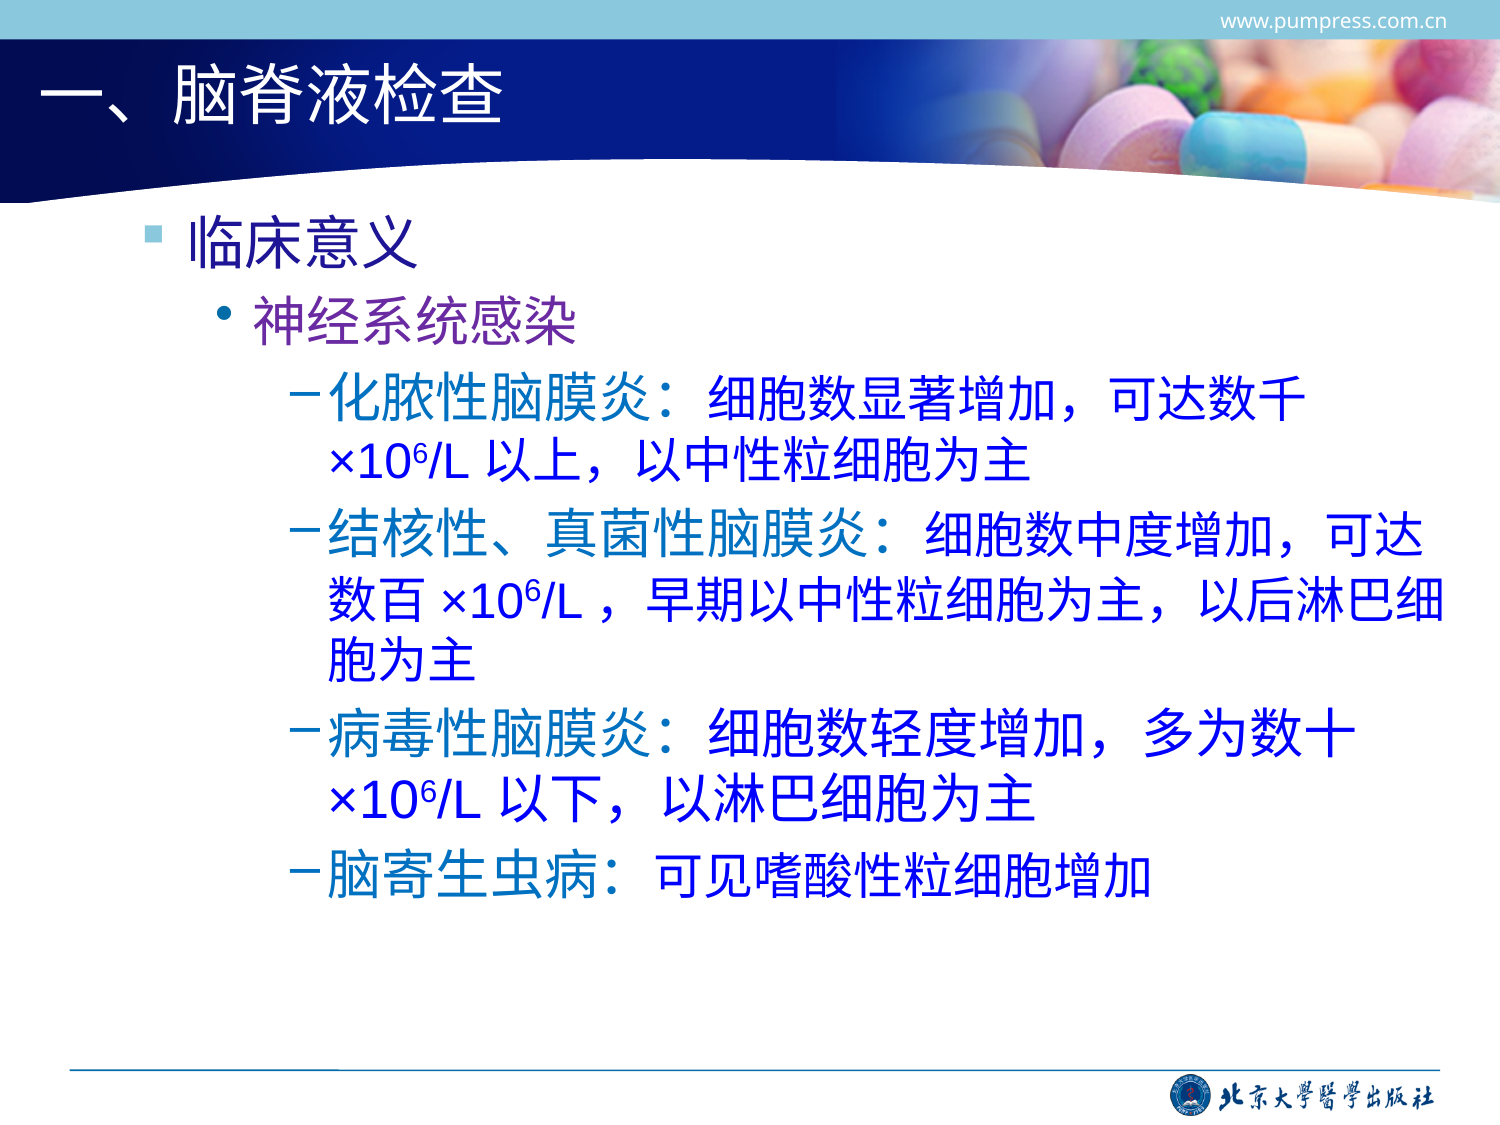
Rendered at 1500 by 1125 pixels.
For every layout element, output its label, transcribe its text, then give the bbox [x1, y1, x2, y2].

picture [1170, 1074, 1436, 1118]
list 临床意义 神经系统感染 化脓性脑膜炎：细胞数显著增加，可达数千×106/L以上，以中性粒细胞为主 结核性、真菌性脑膜炎：细胞数中度增加，可达数百×106/L，早期以中性粒细胞为主，以后淋巴细胞为主 病毒性脑膜炎：细胞数轻度增加，多为数十×106/L以下，以淋巴细胞为主 脑寄生虫病：可见嗜酸性粒细胞增加 [49, 198, 1463, 1026]
title 一、脑脊液检查 [23, 46, 1349, 140]
slide_number www.pumpress.com.cn [1024, 0, 1463, 38]
picture [0, 40, 1500, 203]
